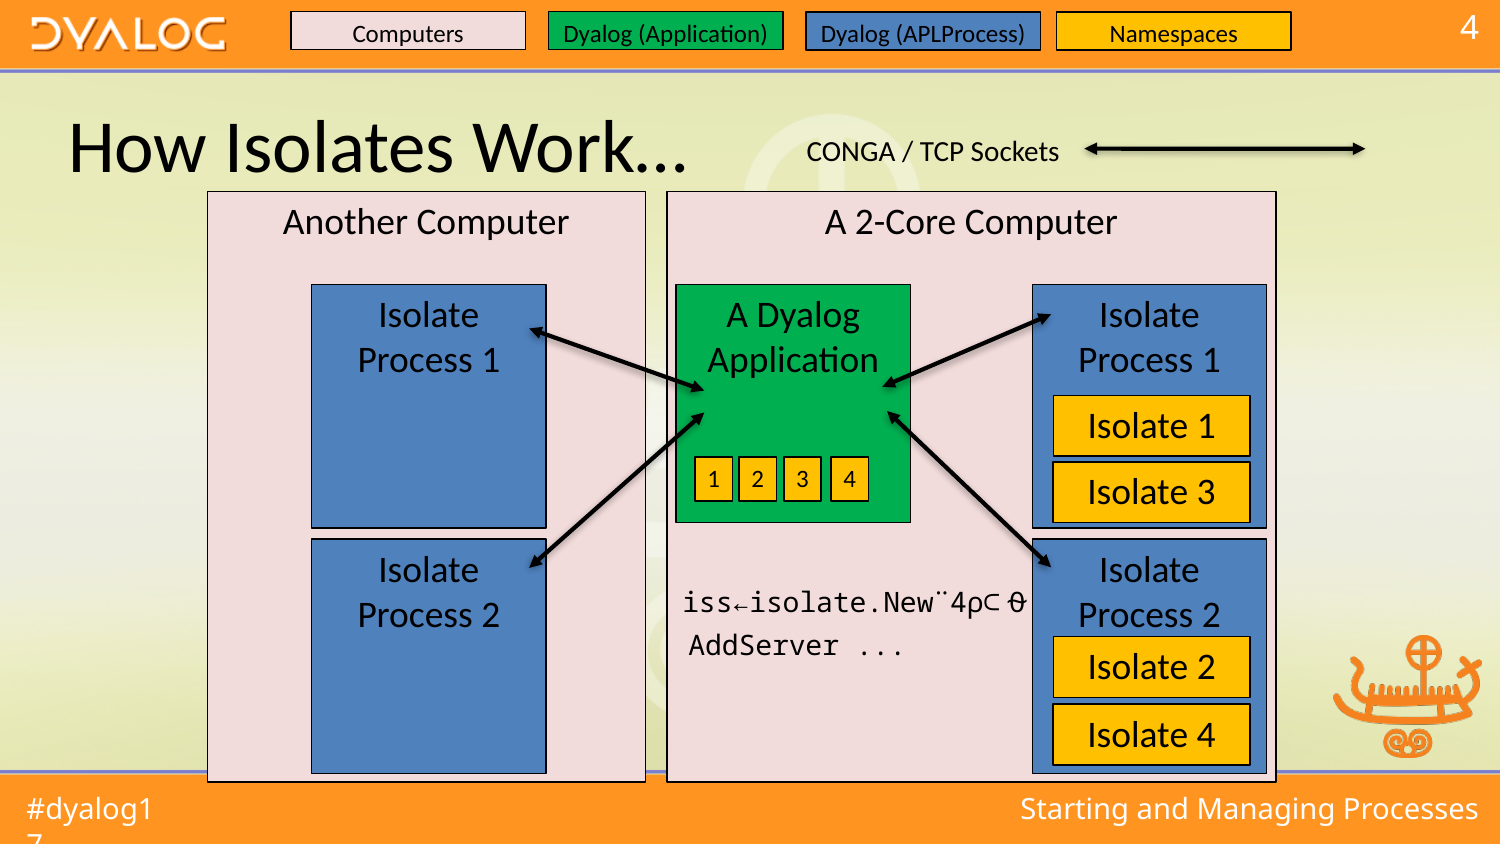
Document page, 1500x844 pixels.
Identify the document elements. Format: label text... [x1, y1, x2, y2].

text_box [882, 313, 1052, 388]
text_box Isolate Process 1 [1032, 284, 1267, 529]
text_box CONGA / TCP Sockets [791, 125, 1085, 175]
text_box Isolate 4 [1053, 703, 1250, 765]
picture [0, 0, 1500, 844]
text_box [528, 412, 705, 569]
text_box Computers [290, 11, 526, 50]
text_box 1 [710, 456, 733, 501]
text_box Isolate Process 1 [311, 284, 547, 529]
text_box A 2-Core Computer [666, 192, 1277, 783]
text_box 3 [783, 456, 822, 501]
text_box iss←isolate.New¨4⍴⊂⍬ [667, 576, 1049, 626]
text_box 4 [830, 456, 869, 501]
text_box Isolate 1 [1053, 395, 1251, 457]
text_box A Dyalog Application [676, 284, 911, 523]
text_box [528, 328, 705, 391]
text_box Isolate 3 [1057, 461, 1250, 523]
text_box Namespaces [1056, 12, 1292, 50]
text_box Isolate 2 [1053, 636, 1251, 698]
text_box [886, 410, 1052, 568]
text_box Isolate Process 2 [311, 539, 547, 774]
text_box Dyalog (APLProcess) [806, 12, 1041, 50]
title How Isolates Work… [53, 94, 1425, 192]
text_box AddServer ... [673, 620, 922, 669]
text_box 2 [739, 456, 777, 501]
text_box Dyalog (Application) [548, 11, 783, 50]
text_box Isolate Process 2 [1032, 539, 1267, 774]
text_box Another Computer [207, 191, 646, 783]
